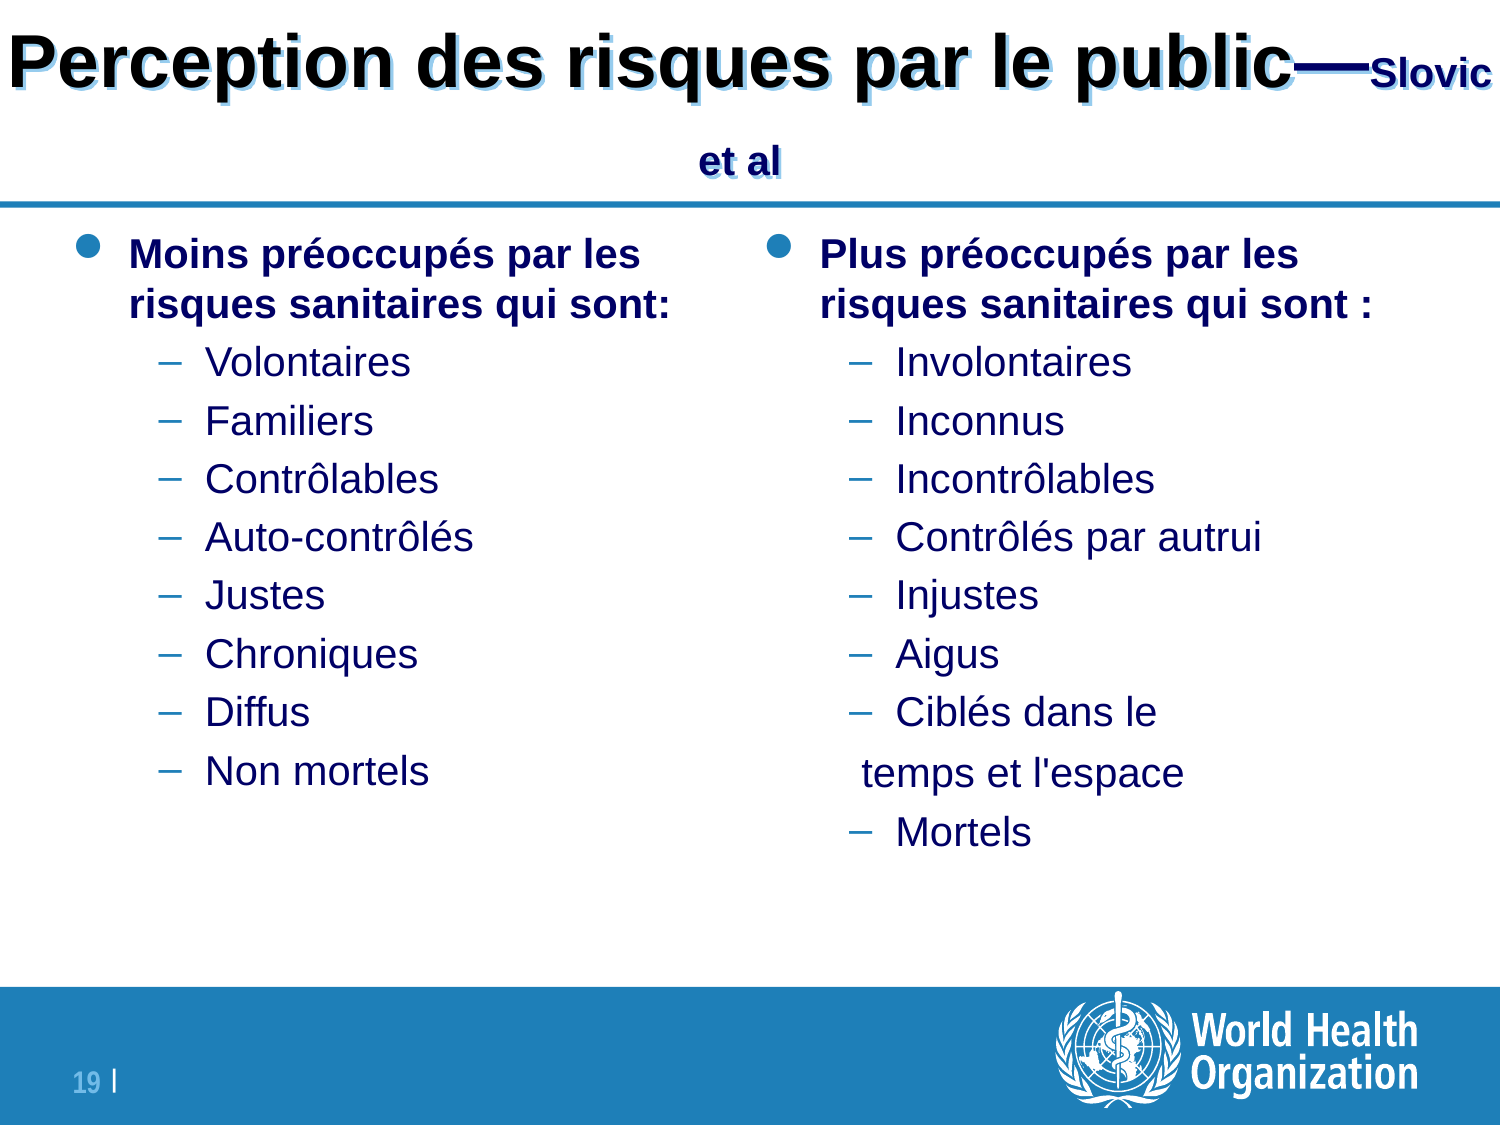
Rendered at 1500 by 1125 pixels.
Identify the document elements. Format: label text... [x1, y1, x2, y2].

title Perception des risques par le public—Slovic et al [0, 0, 1500, 204]
list Moins préoccupés par les risques sanitaires qui sont: Volontaires Familiers Contrôlables Auto-contrôlés Justes Chroniques Diffus Non mortels [72, 226, 742, 984]
list Plus préoccupés par les risques sanitaires qui sont : Involontaires Inconnus Incontrôlables Contrôlés par autrui Injustes Aigus Ciblés dans le temps et l'espace Mortels [763, 226, 1433, 984]
